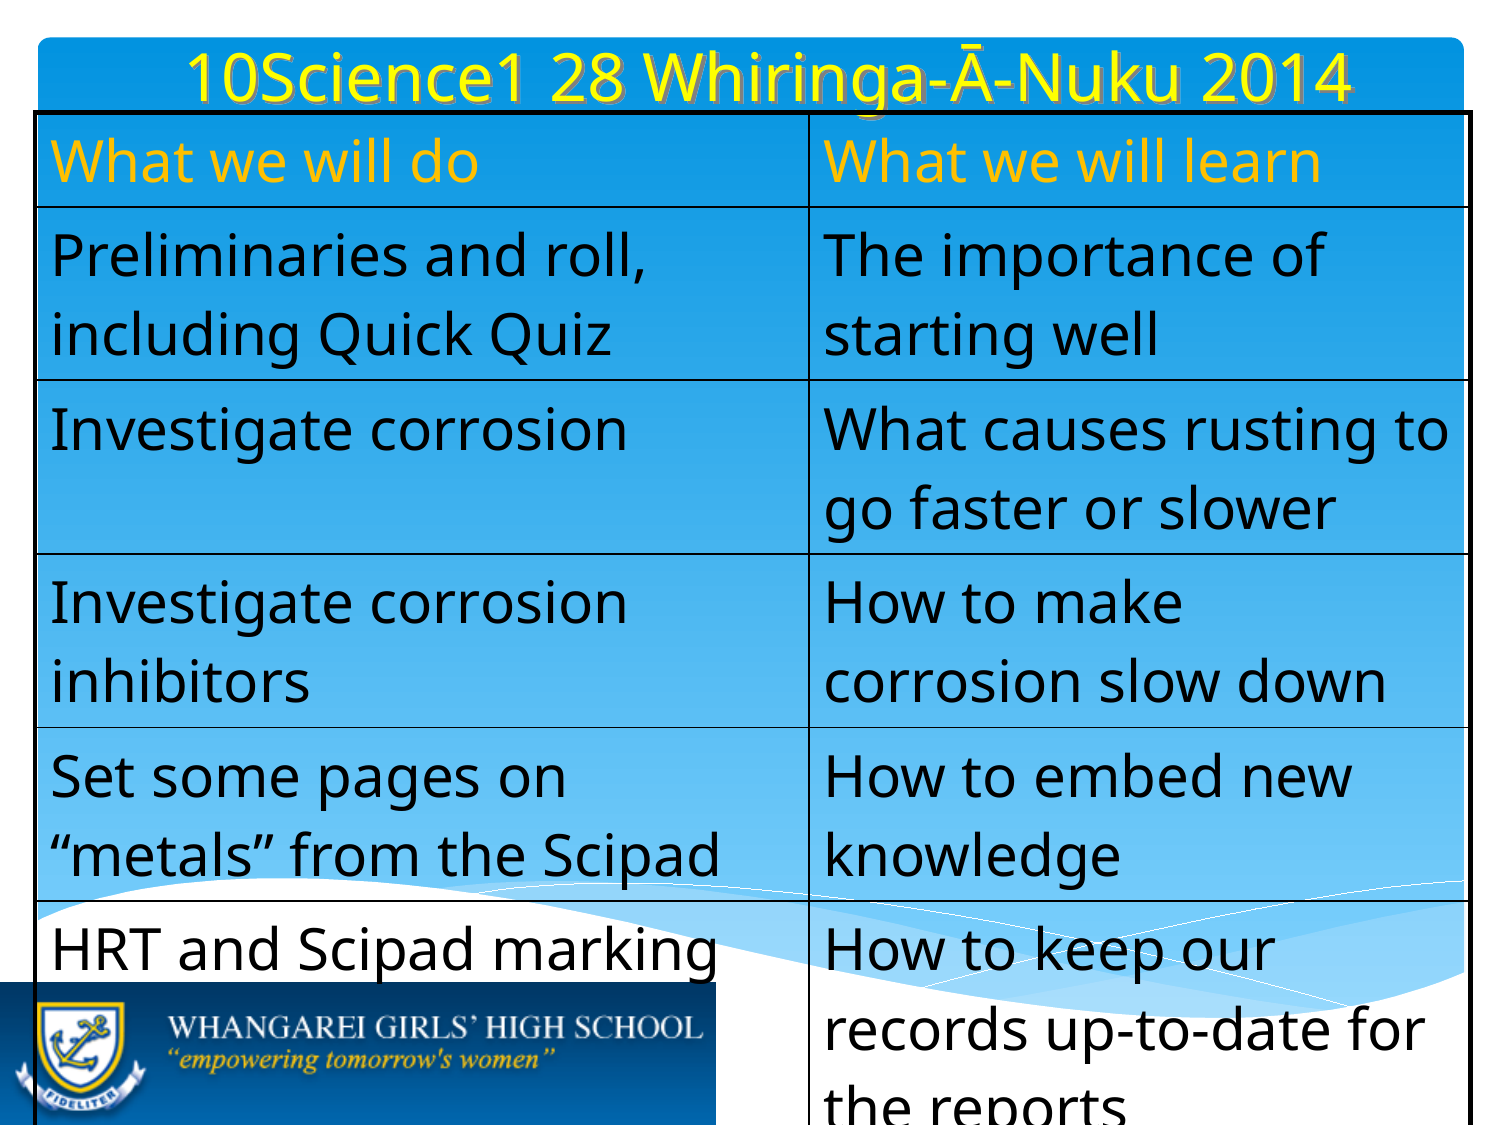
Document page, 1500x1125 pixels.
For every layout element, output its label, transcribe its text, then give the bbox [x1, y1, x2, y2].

picture [0, 982, 716, 1125]
table_cell Investigate corrosion inhibitors [37, 555, 808, 727]
table_header What we will learn [810, 115, 1468, 206]
table_cell The importance of starting well [810, 208, 1468, 379]
table_cell What causes rusting to go faster or slower [810, 381, 1468, 553]
table_cell How to make corrosion slow down [810, 555, 1468, 727]
table_cell How to keep our records up-to-date for the reports [810, 902, 1468, 1125]
table_cell Investigate corrosion [37, 381, 808, 553]
table_cell Preliminaries and roll, including Quick Quiz [37, 208, 808, 379]
table_header What we will do [37, 115, 808, 206]
table_cell How to embed new knowledge [810, 728, 1468, 900]
text_box 10Science1 28 Whiringa-Ā-Nuku 2014 [162, 24, 1375, 110]
table_cell Set some pages on “metals” from the Scipad [37, 728, 808, 900]
table_cell HRT and Scipad marking [37, 902, 808, 1125]
